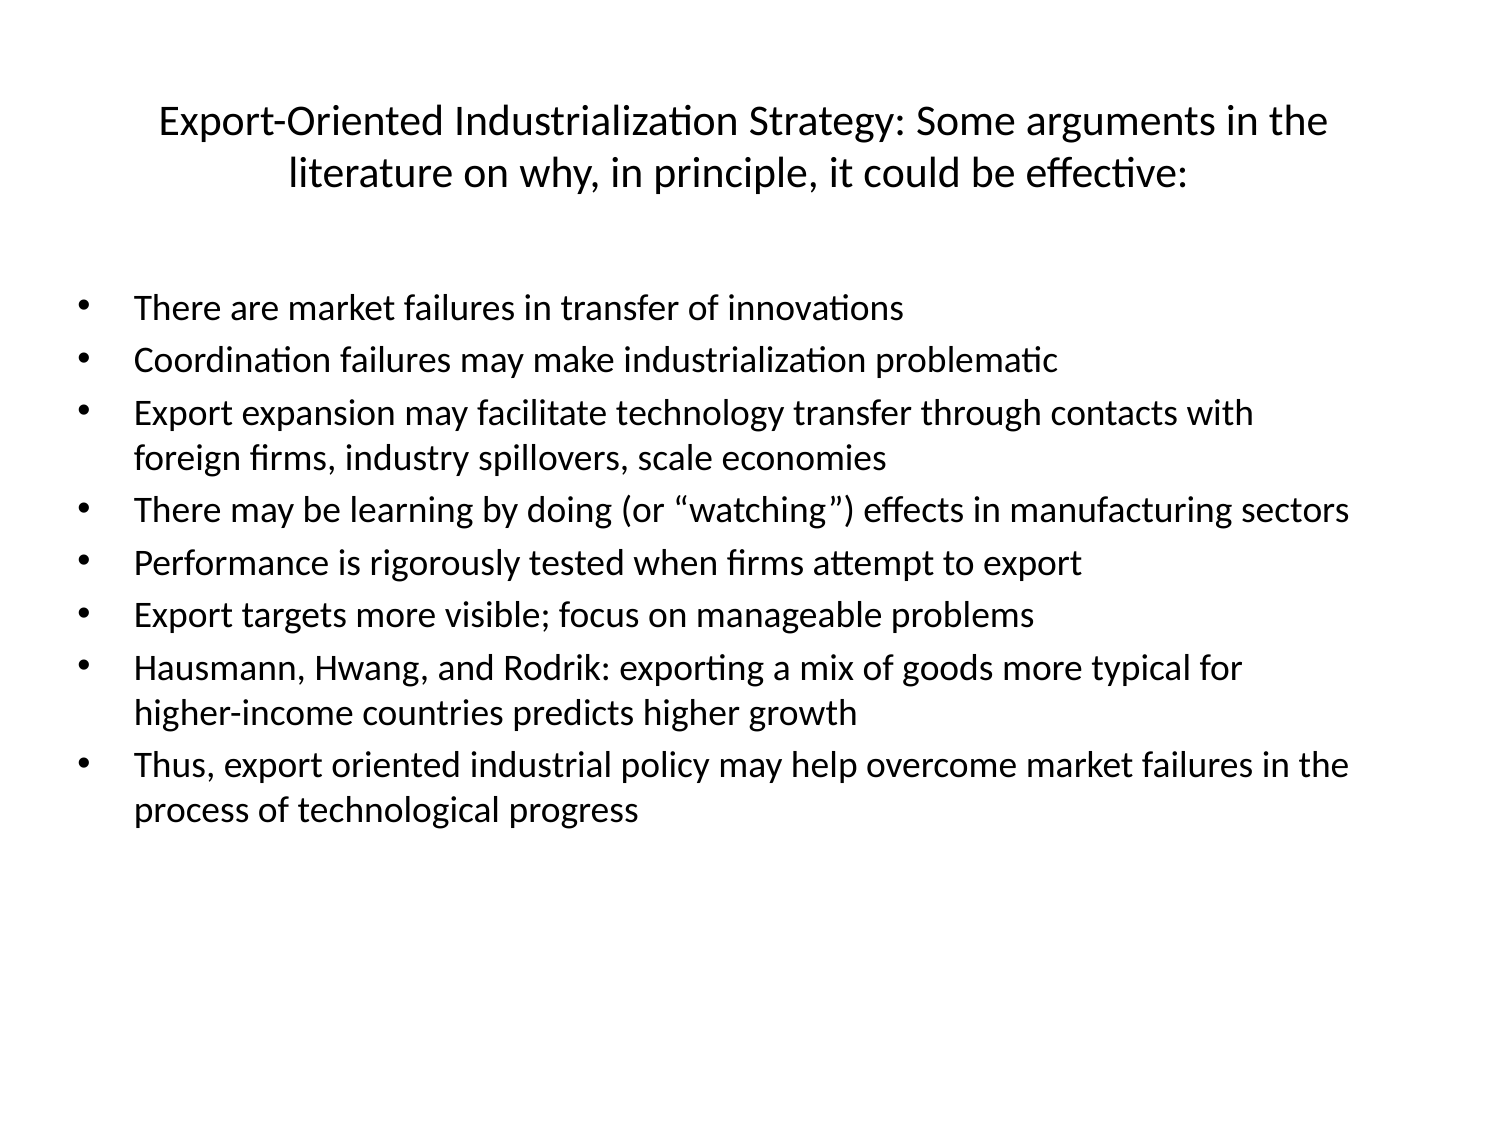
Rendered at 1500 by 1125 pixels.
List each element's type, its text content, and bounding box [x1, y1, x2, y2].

list There are market failures in transfer of innovations Coordination failures may make industrialization problematic Export expansion may facilitate technology transfer through contacts with foreign firms, industry spillovers, scale economies There may be learning by doing (or “watching”) effects in manufacturing sectors Performance is rigorously tested when firms attempt to export Export targets more visible; focus on manageable problems Hausmann, Hwang, and Rodrik: exporting a mix of goods more typical for higher-income countries predicts higher growth Thus, export oriented industrial policy may help overcome market failures in the process of technological progress [62, 275, 1375, 1088]
title Export-Oriented Industrialization Strategy: Some arguments in the literature on why, in principle, it could be effective: [62, 50, 1425, 238]
